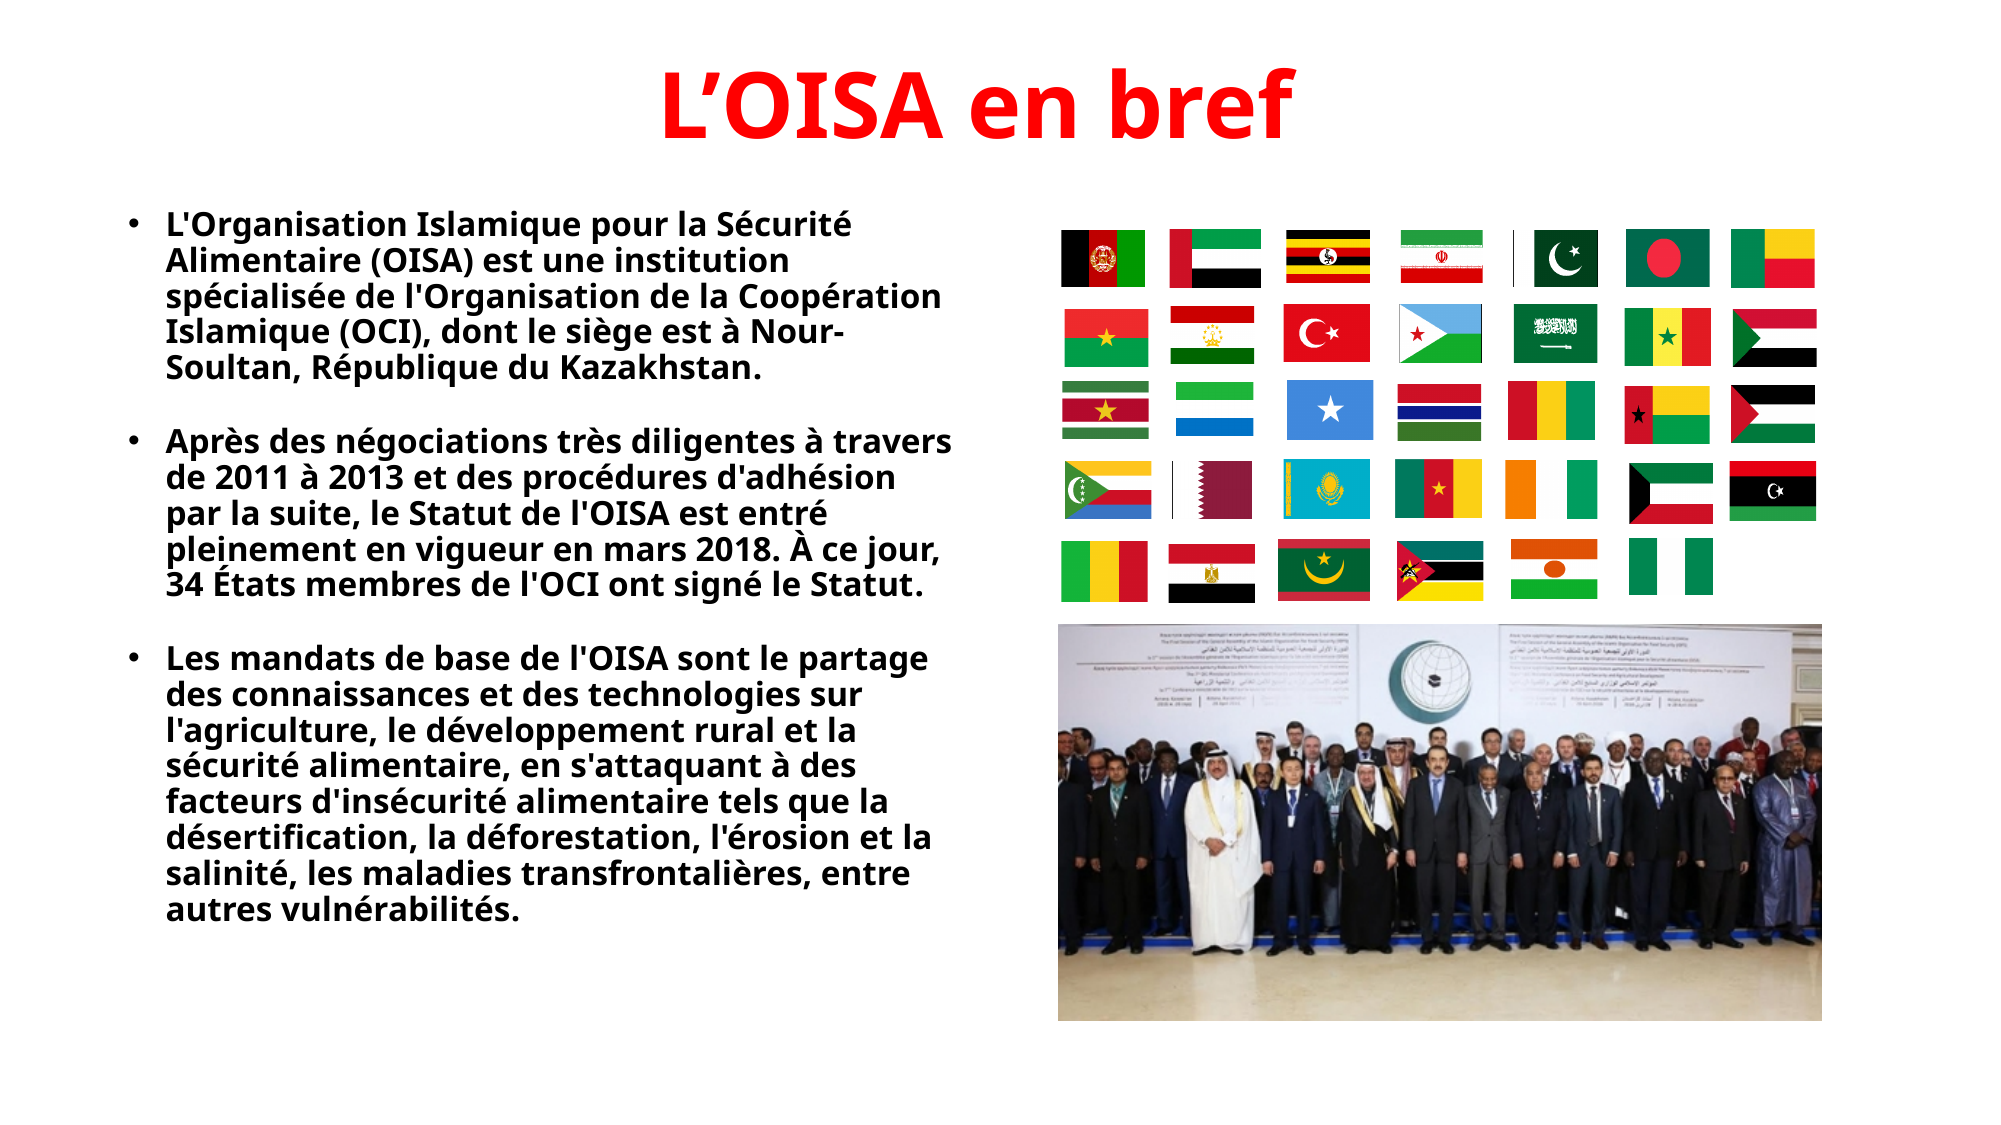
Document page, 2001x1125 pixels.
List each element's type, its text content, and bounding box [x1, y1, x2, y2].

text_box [1629, 463, 1713, 524]
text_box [1061, 230, 1145, 287]
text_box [1513, 304, 1598, 363]
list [1058, 624, 1822, 1021]
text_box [1399, 304, 1482, 363]
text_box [1169, 229, 1261, 288]
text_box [1064, 461, 1152, 519]
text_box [1513, 230, 1598, 287]
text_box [1505, 460, 1598, 519]
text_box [1287, 380, 1374, 440]
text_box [1397, 384, 1482, 441]
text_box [1511, 539, 1598, 599]
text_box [1397, 541, 1484, 601]
picture [1508, 381, 1595, 440]
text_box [1286, 230, 1370, 283]
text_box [1176, 382, 1254, 436]
picture [1395, 459, 1482, 518]
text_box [1062, 381, 1149, 439]
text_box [1730, 229, 1815, 288]
picture [1730, 385, 1815, 443]
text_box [1283, 304, 1370, 362]
picture [1629, 538, 1713, 595]
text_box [1625, 229, 1710, 287]
picture [1278, 539, 1370, 601]
list L'Organisation Islamique pour la Sécurité Alimentaire (OISA) est une institution spécialisée de l'Organisation de la Coopération Islamique (OCI), dont le siège est à Nour-Soultan, République du Kazakhstan. Après des négociations très diligentes à travers de 2011 à 2013 et des procédures d'adhésion par la suite, le Statut de l'OISA est entré pleinement en vigueur en mars 2018. À ce jour, 34 États membres de l'OCI ont signé le Statut. Les mandats de base de l'OISA sont le partage des connaissances et des technologies sur l'agriculture, le développement rural et la sécurité alimentaire, en s'attaquant à des facteurs d'insécurité alimentaire tels que la désertification, la déforestation, l'érosion et la salinité, les maladies transfrontalières, entre autres vulnérabilités. [113, 200, 970, 1043]
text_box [1064, 309, 1149, 368]
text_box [1400, 230, 1483, 283]
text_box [1624, 386, 1710, 444]
title L’OISA en bref [113, 46, 1839, 171]
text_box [1168, 544, 1255, 603]
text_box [1624, 308, 1711, 366]
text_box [1729, 461, 1816, 521]
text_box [1283, 459, 1370, 519]
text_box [1170, 306, 1255, 364]
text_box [1732, 309, 1817, 367]
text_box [1061, 541, 1148, 602]
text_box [1172, 461, 1252, 520]
